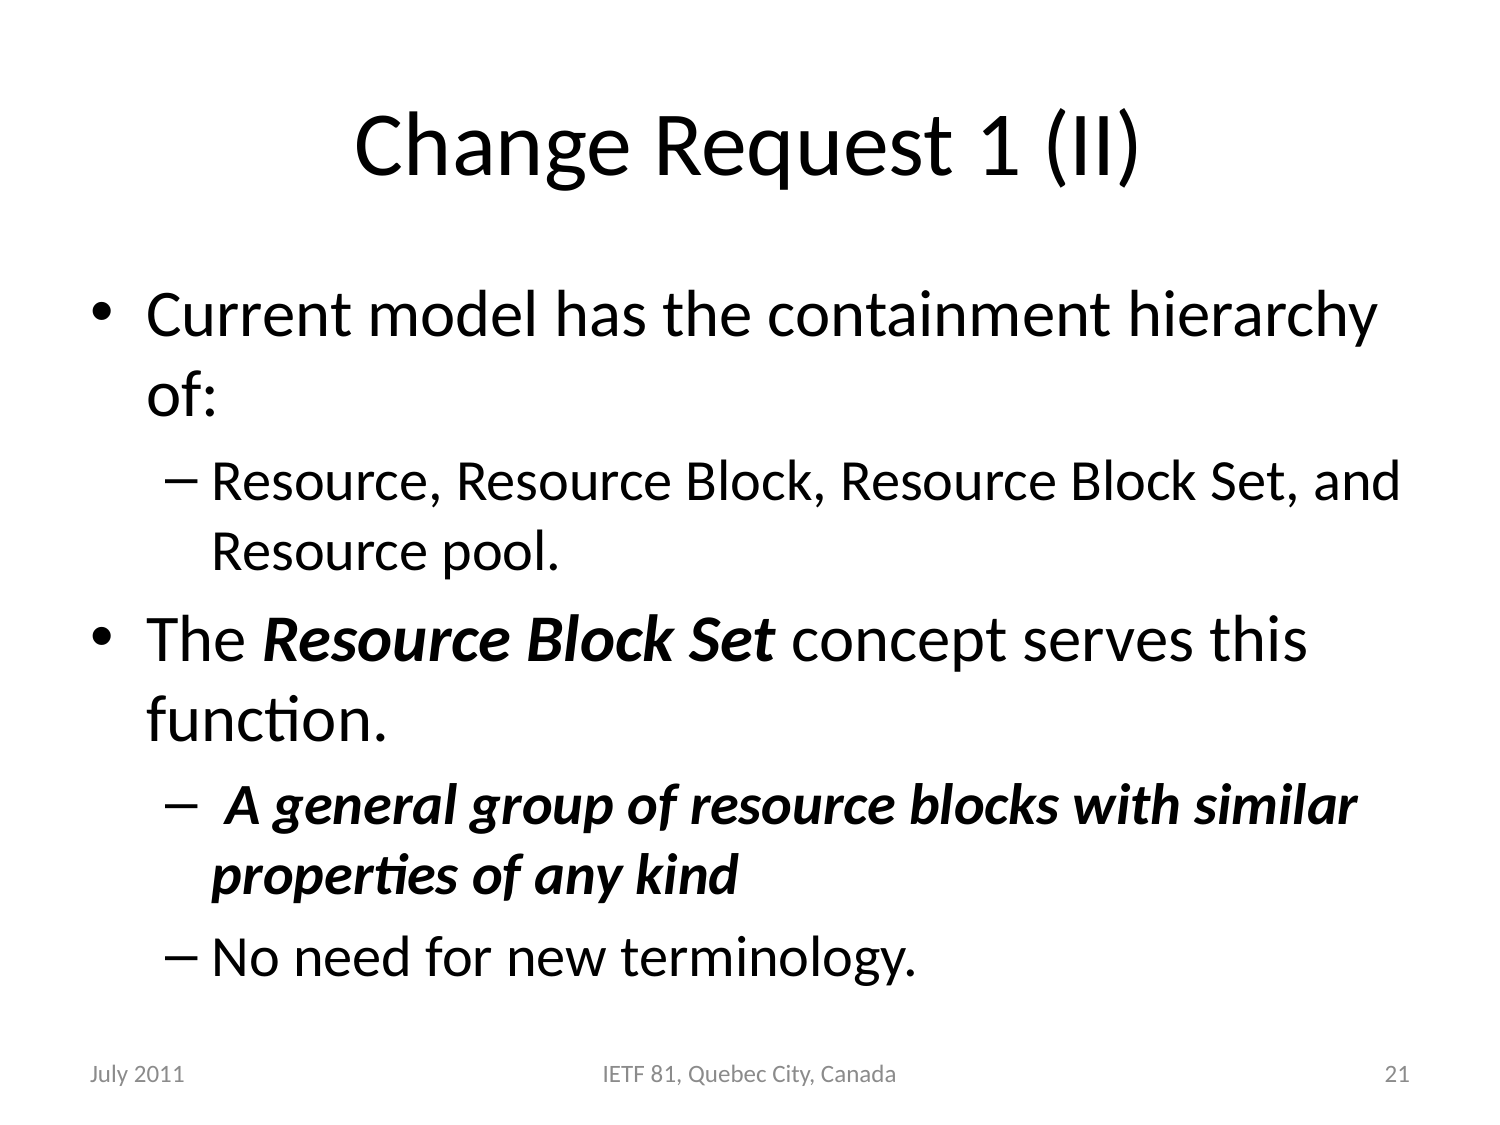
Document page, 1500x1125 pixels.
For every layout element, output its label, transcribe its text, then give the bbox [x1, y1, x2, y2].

slide_number 21 [1074, 1042, 1425, 1103]
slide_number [75, 1042, 425, 1103]
list Current model has the containment hierarchy of: Resource, Resource Block, Resource Block Set, and Resource pool. The Resource Block Set concept serves this function. A general group of resource blocks with similar properties of any kind No need for new terminology. [74, 262, 1426, 1006]
footer IETF 81, Quebec City, Canada [512, 1042, 988, 1103]
title Change Request 1 (II) [74, 44, 1426, 233]
